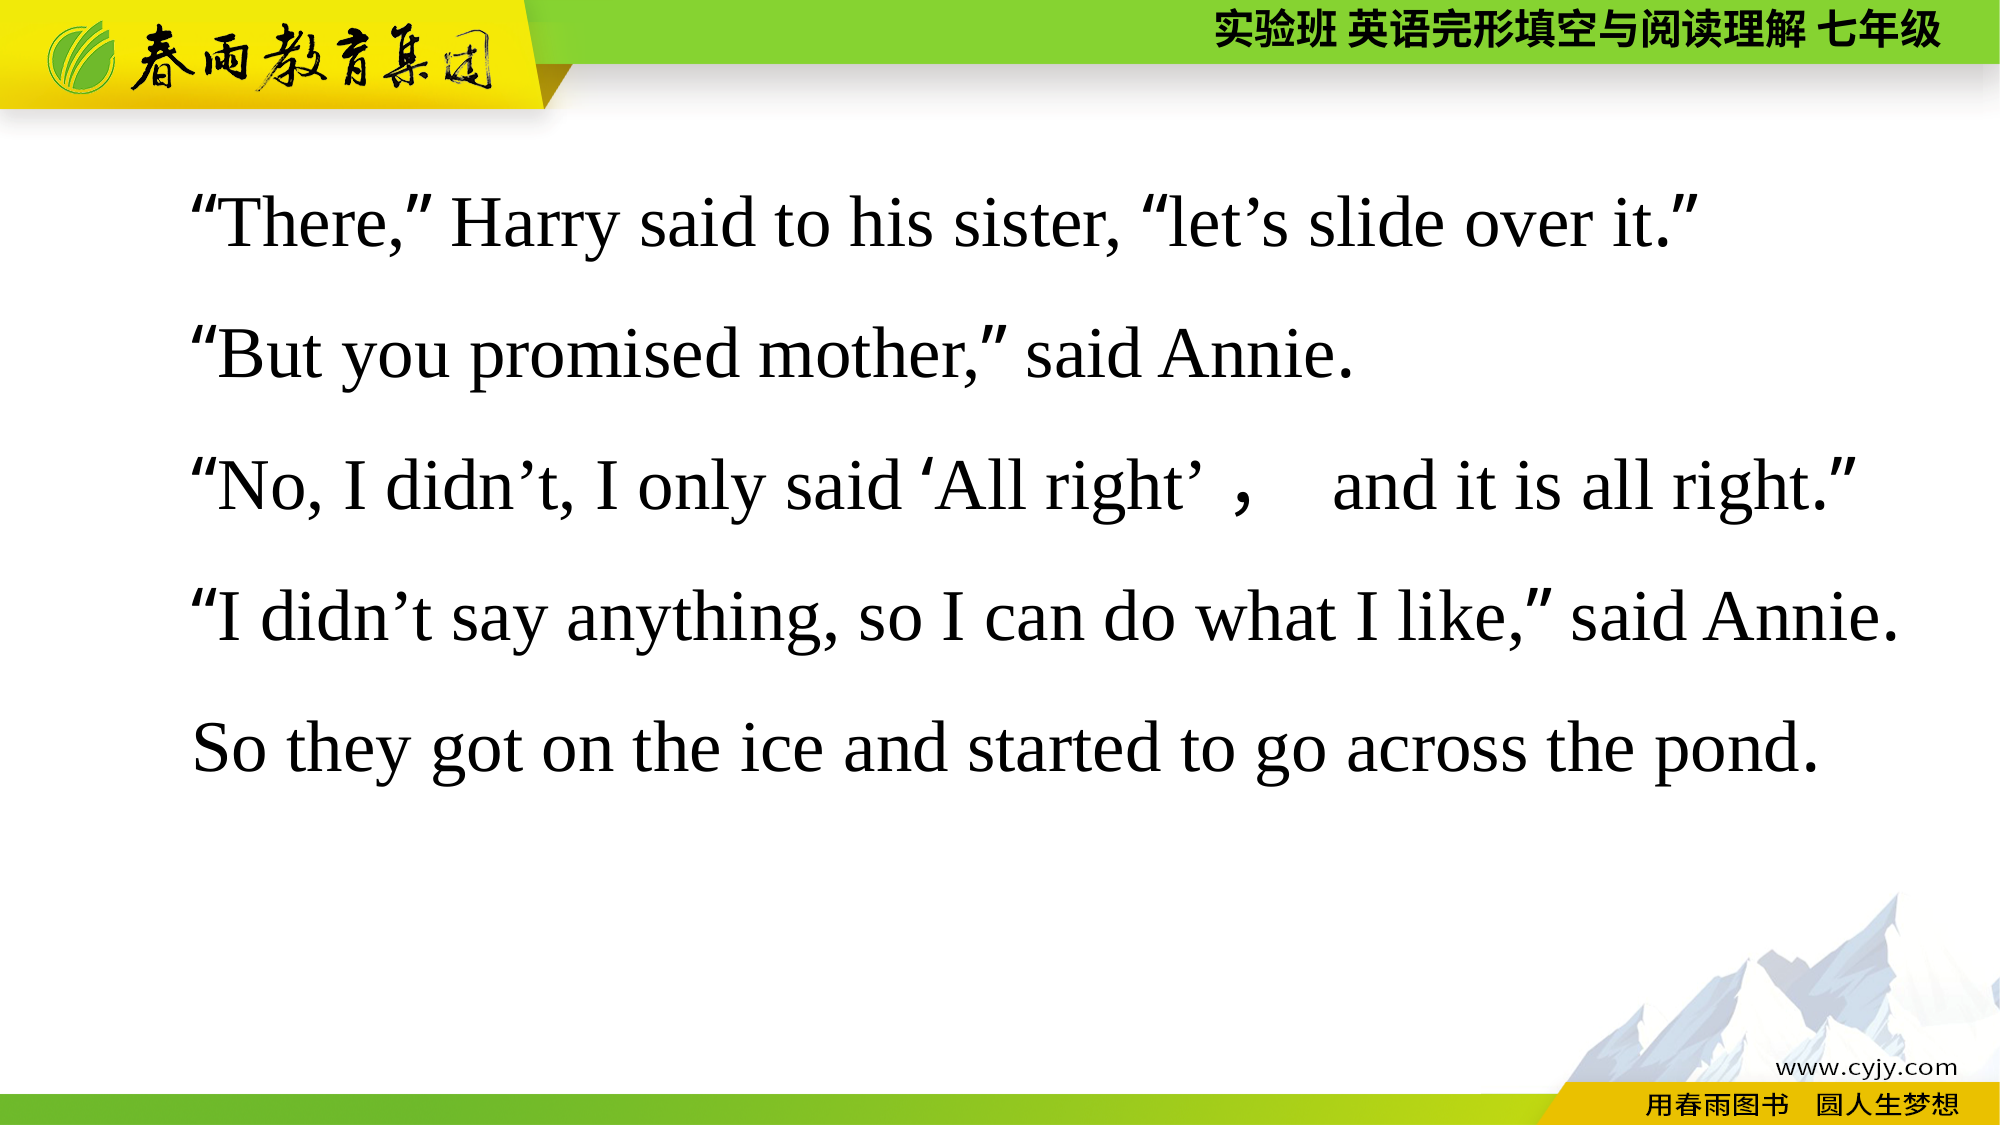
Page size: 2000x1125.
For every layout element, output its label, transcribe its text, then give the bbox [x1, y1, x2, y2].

list “There,” Harry said to his sister, “let’s slide over it.” “But you promised mother,” said Annie. “No, I didn’t, I only said ‘All right’， and it is all right.” “I didn’t say anything, so I can do what I like,” said Annie. So they got on the ice and started to go across the pond. [59, 122, 1944, 1049]
picture [0, 0, 2000, 1125]
